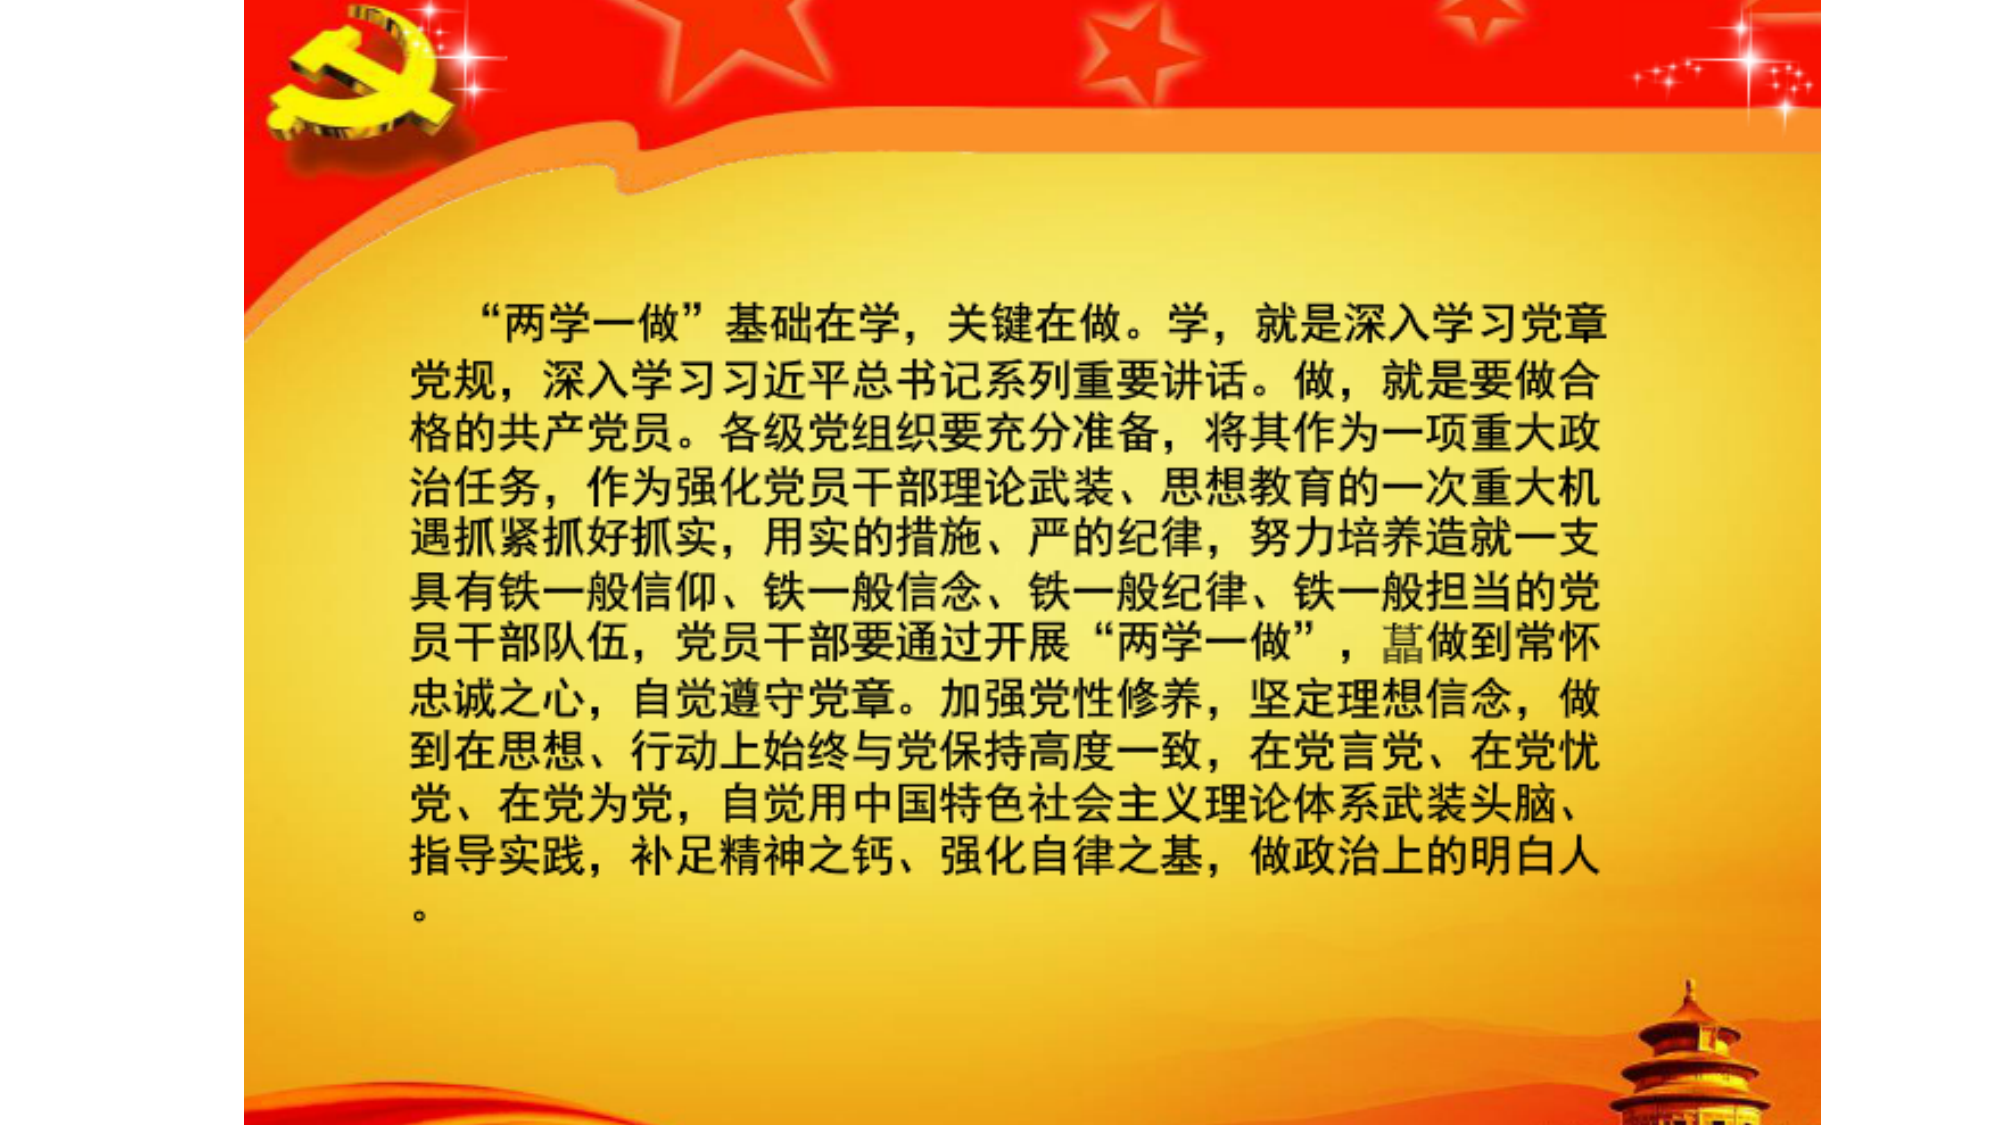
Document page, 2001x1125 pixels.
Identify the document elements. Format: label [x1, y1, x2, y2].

picture [244, 0, 1821, 1125]
